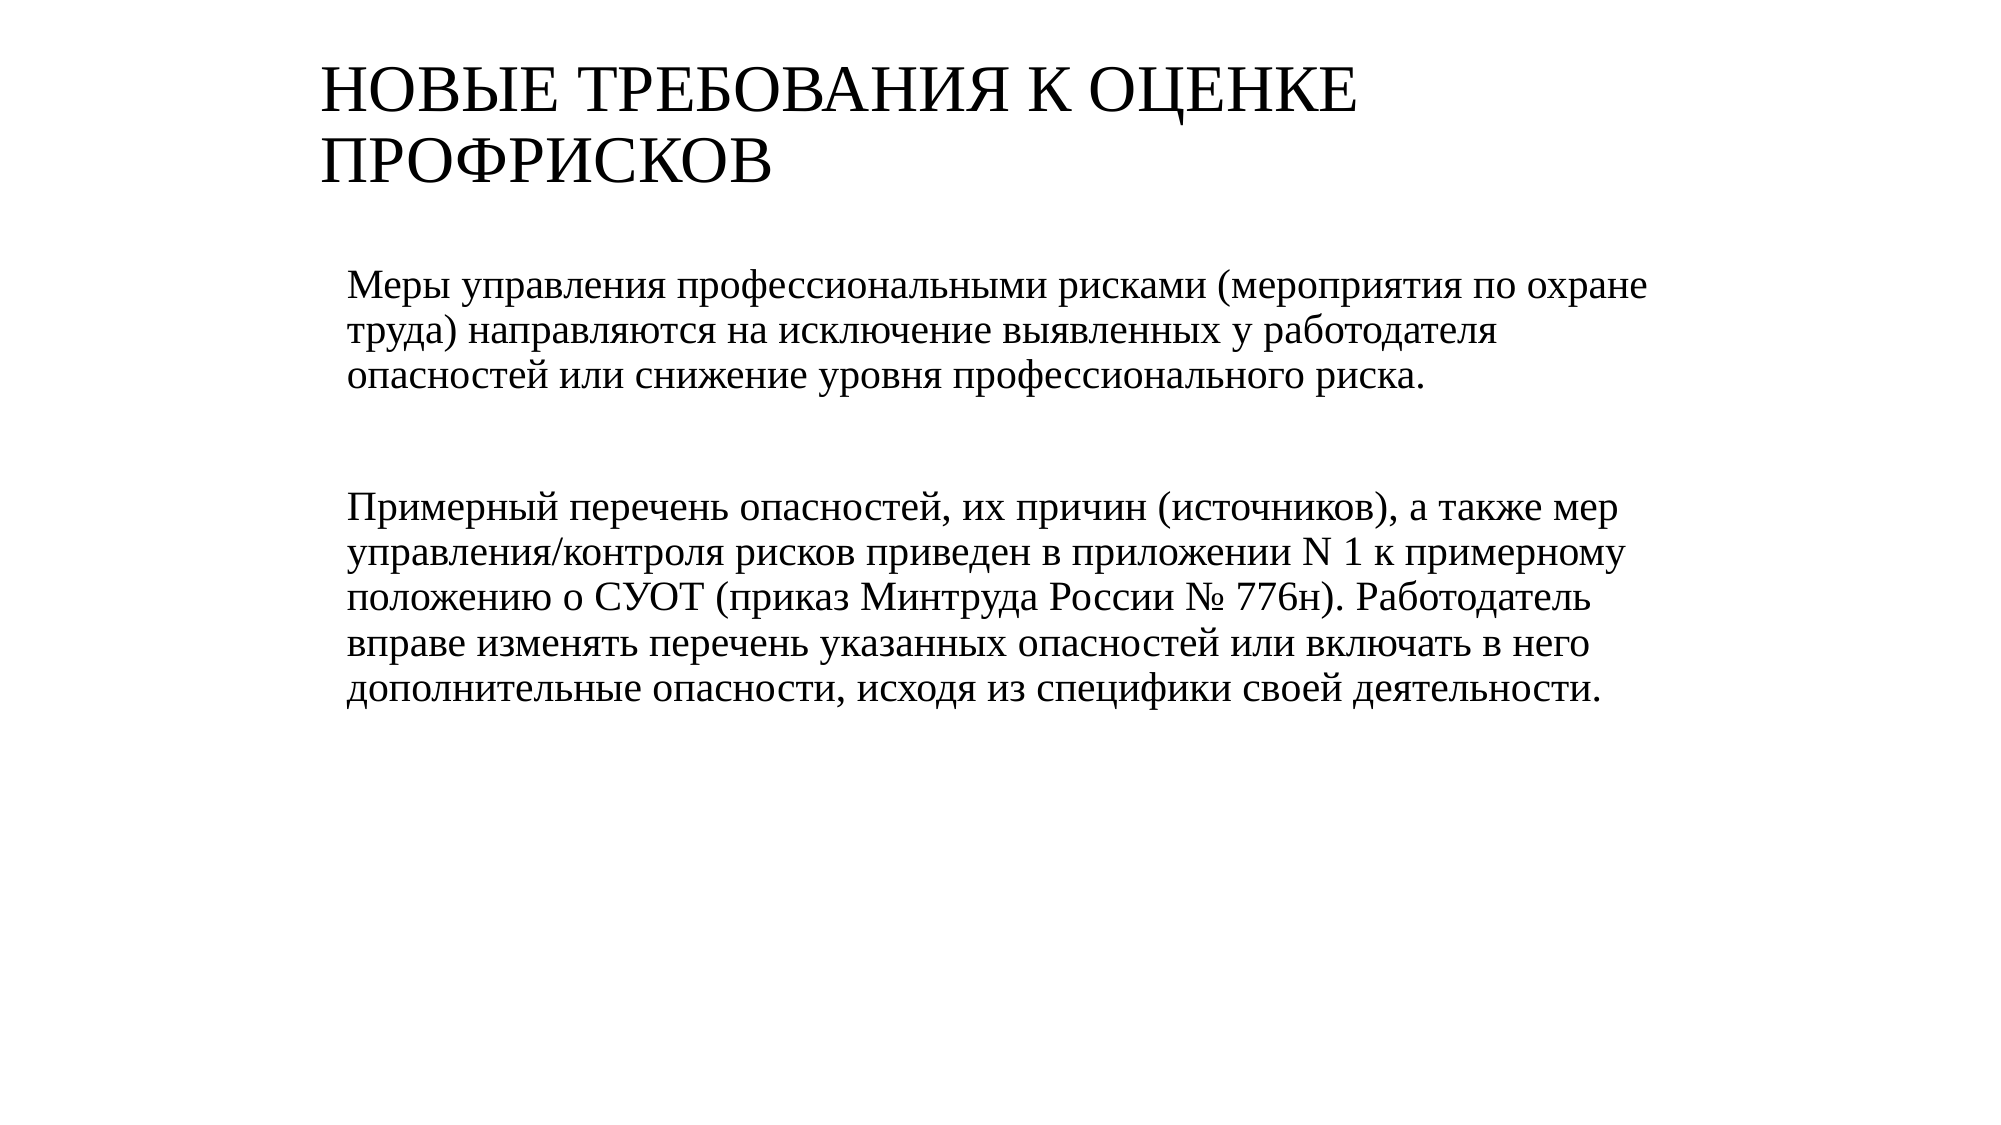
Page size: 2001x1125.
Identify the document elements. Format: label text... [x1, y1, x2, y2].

list Меры управления профессиональными рисками (мероприятия по охране труда) направляются на исключение выявленных у работодателя опасностей или снижение уровня профессионального риска. Примерный перечень опасностей, их причин (источников), а также мер управления/контроля рисков приведен в приложении N 1 к примерному положению о СУОТ (приказ Минтруда России № 776н). Работодатель вправе изменять перечень указанных опасностей или включать в него дополнительные опасности, исходя из специфики своей деятельности. [331, 255, 1674, 942]
title Новые требования к оценке профрисков [305, 78, 1700, 173]
